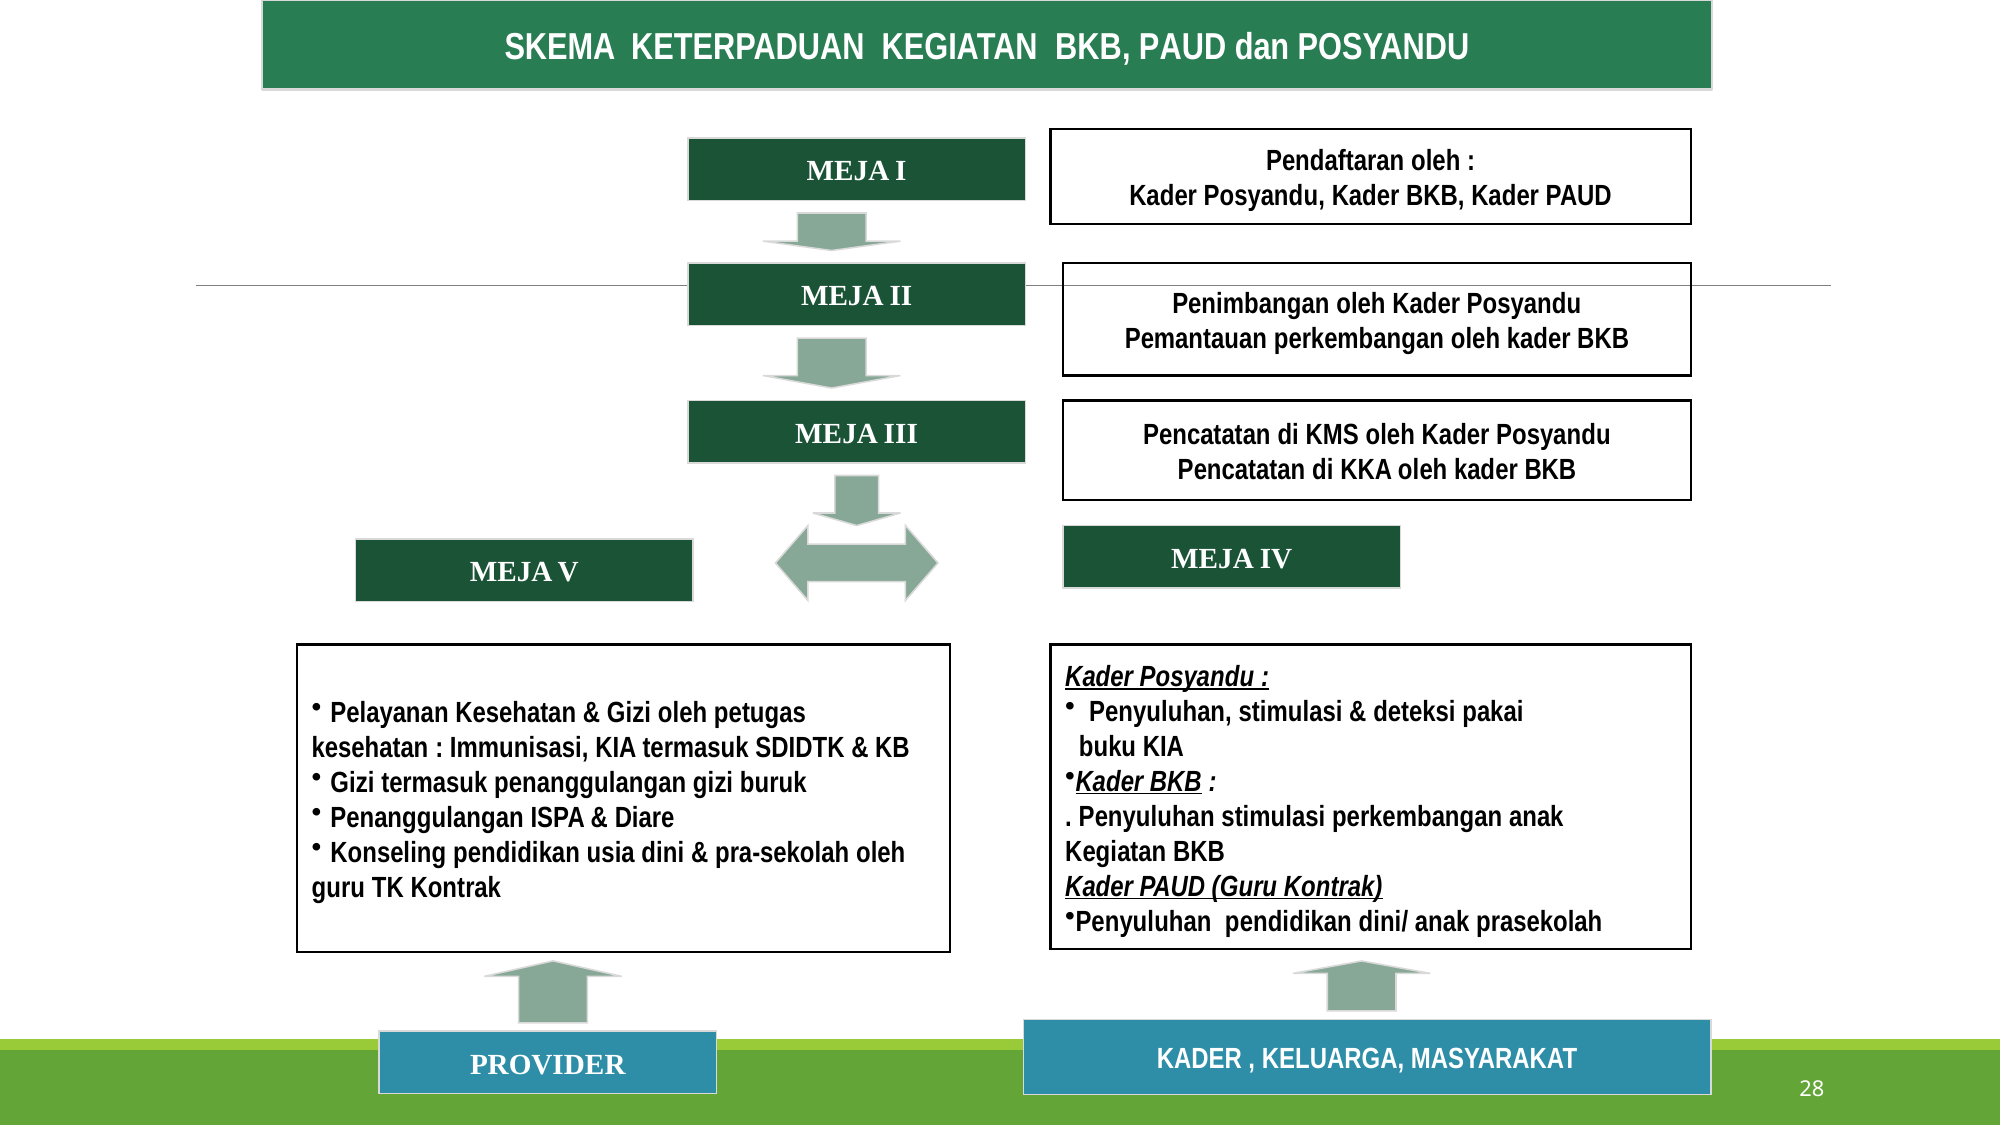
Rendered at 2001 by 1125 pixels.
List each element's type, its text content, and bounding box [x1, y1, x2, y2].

text_box MEJA III [687, 400, 1026, 463]
text_box [484, 960, 622, 1023]
text_box [762, 338, 901, 389]
text_box MEJA II [687, 262, 1026, 326]
text_box [775, 525, 938, 601]
text_box [762, 213, 901, 251]
text_box [1292, 960, 1431, 1011]
text_box MEJA I [687, 137, 1026, 201]
text_box Pelayanan Kesehatan & Gizi oleh petugas kesehatan : Immunisasi, KIA termasuk SDIDTK & KB Gizi termasuk penanggulangan gizi buruk Penanggulangan ISPA & Diare Konseling pendidikan usia dini & pra-sekolah oleh guru TK Kontrak [296, 644, 950, 952]
text_box PROVIDER [378, 1031, 717, 1094]
text_box Kader Posyandu : Penyuluhan, stimulasi & deteksi pakai buku KIA Kader BKB : . Penyuluhan stimulasi perkembangan anak Kegiatan BKB Kader PAUD (Guru Kontrak) Penyuluhan pendidikan dini/ anak prasekolah [1050, 644, 1692, 950]
text_box MEJA IV [1062, 525, 1401, 588]
text_box Pendaftaran oleh : Kader Posyandu, Kader BKB, Kader PAUD [1050, 128, 1692, 225]
text_box [812, 475, 901, 526]
slide_number 28 [1624, 1059, 1840, 1120]
text_box KADER , KELUARGA, MASYARAKAT [1023, 1019, 1711, 1095]
text_box Pencatatan di KMS oleh Kader Posyandu Pencatatan di KKA oleh kader BKB [1062, 400, 1692, 501]
text_box SKEMA KETERPADUAN KEGIATAN BKB, PAUD dan POSYANDU [261, 0, 1713, 91]
text_box Penimbangan oleh Kader Posyandu Pemantauan perkembangan oleh kader BKB [1062, 263, 1692, 376]
text_box MEJA V [355, 538, 693, 602]
